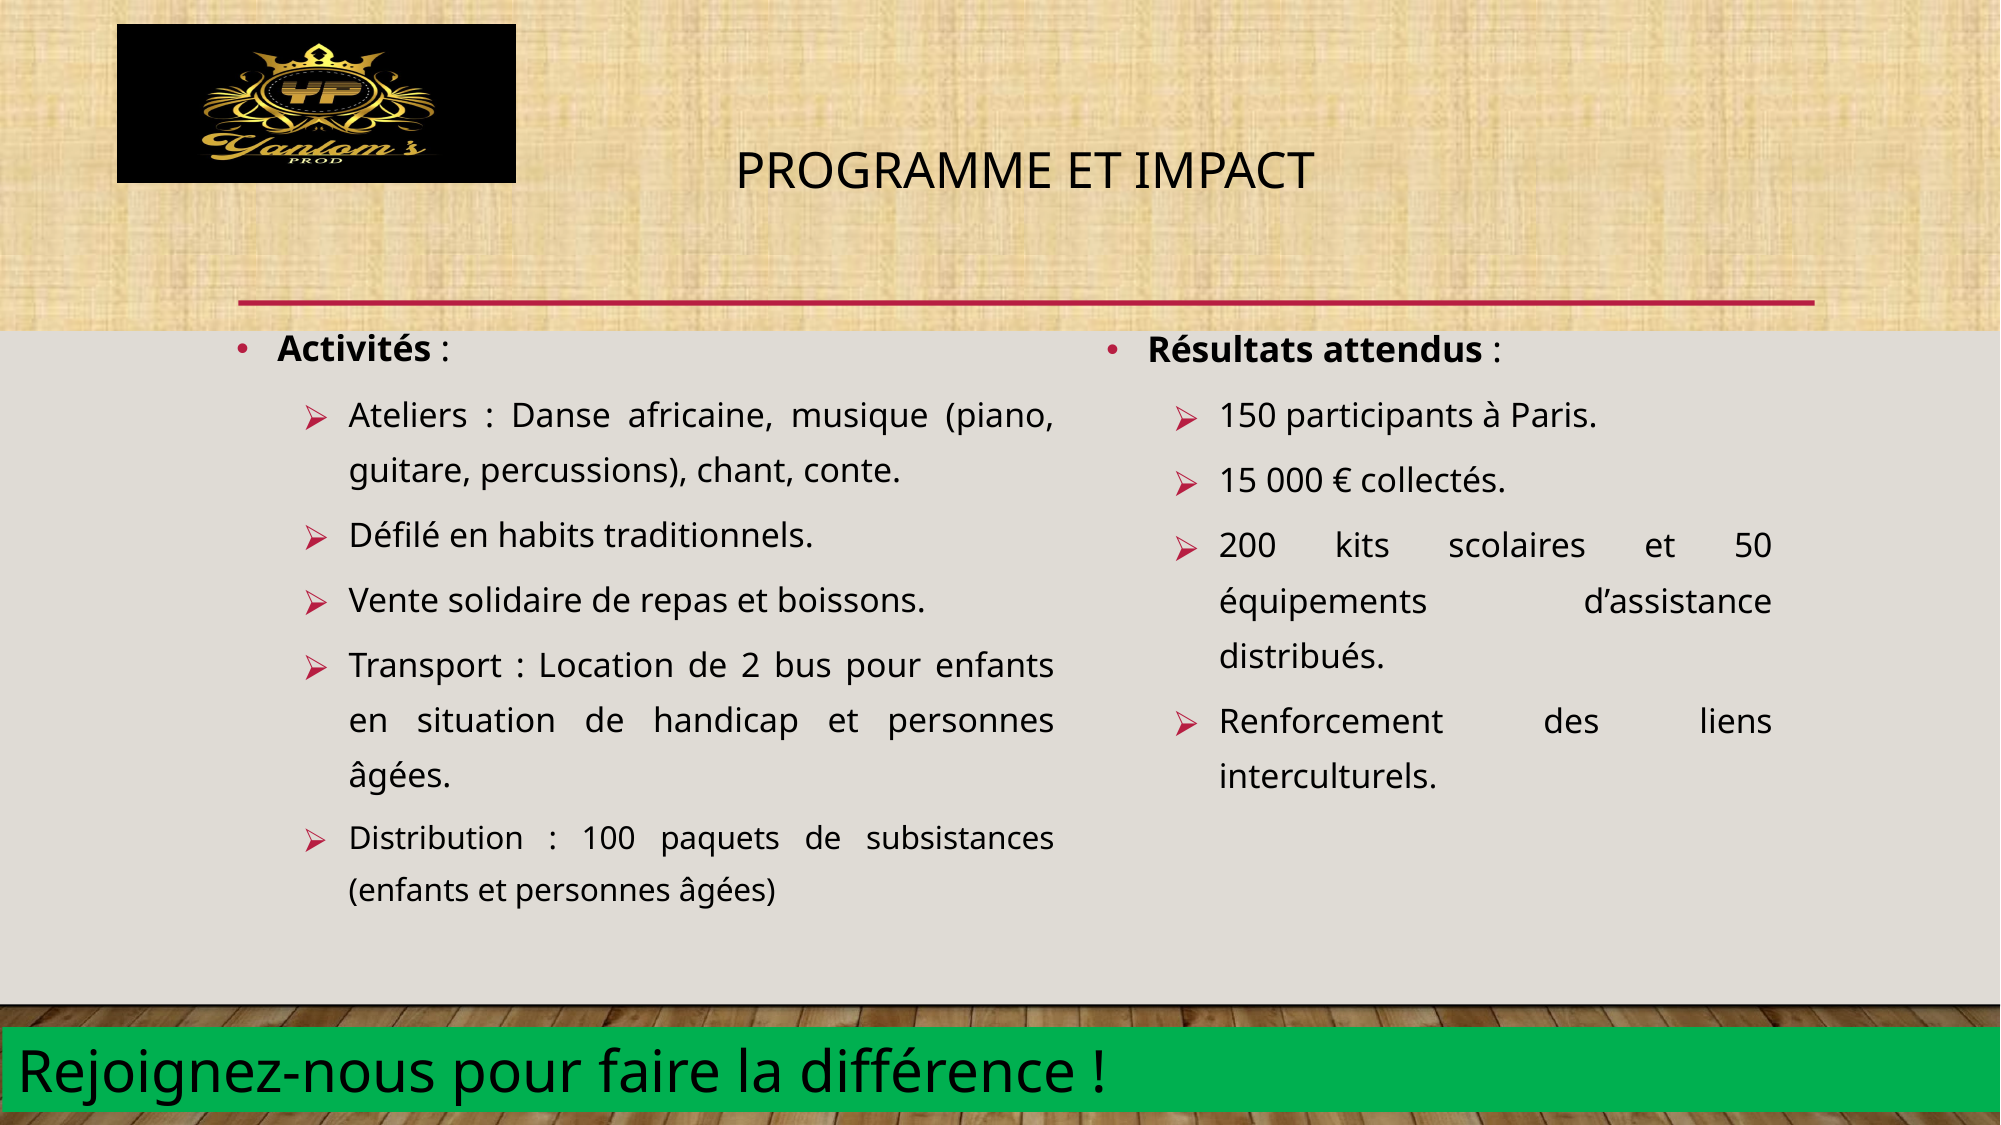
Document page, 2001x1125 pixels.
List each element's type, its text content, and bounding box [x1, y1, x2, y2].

text_box PROGRAMME ET IMPACT [237, 131, 1814, 226]
picture [0, 1007, 2000, 1125]
text_box Résultats attendus : 150 participants à Paris. 15 000 € collectés. 200 kits scolaires et 50 équipements d’assistance distribués. Renforcement des liens interculturels. [1025, 243, 1788, 808]
text_box Activités : Ateliers : Danse africaine, musique (piano, guitare, percussions), chant, conte. Défilé en habits traditionnels. Vente solidaire de repas et boissons. Transport : Location de 2 bus pour enfants en situation de handicap et personnes âgées. Distribution : 100 paquets de subsistances (enfants et personnes âgées) [155, 242, 1070, 927]
text_box Rejoignez-nous pour faire la différence ! [2, 1027, 2000, 1112]
picture [117, 24, 517, 183]
